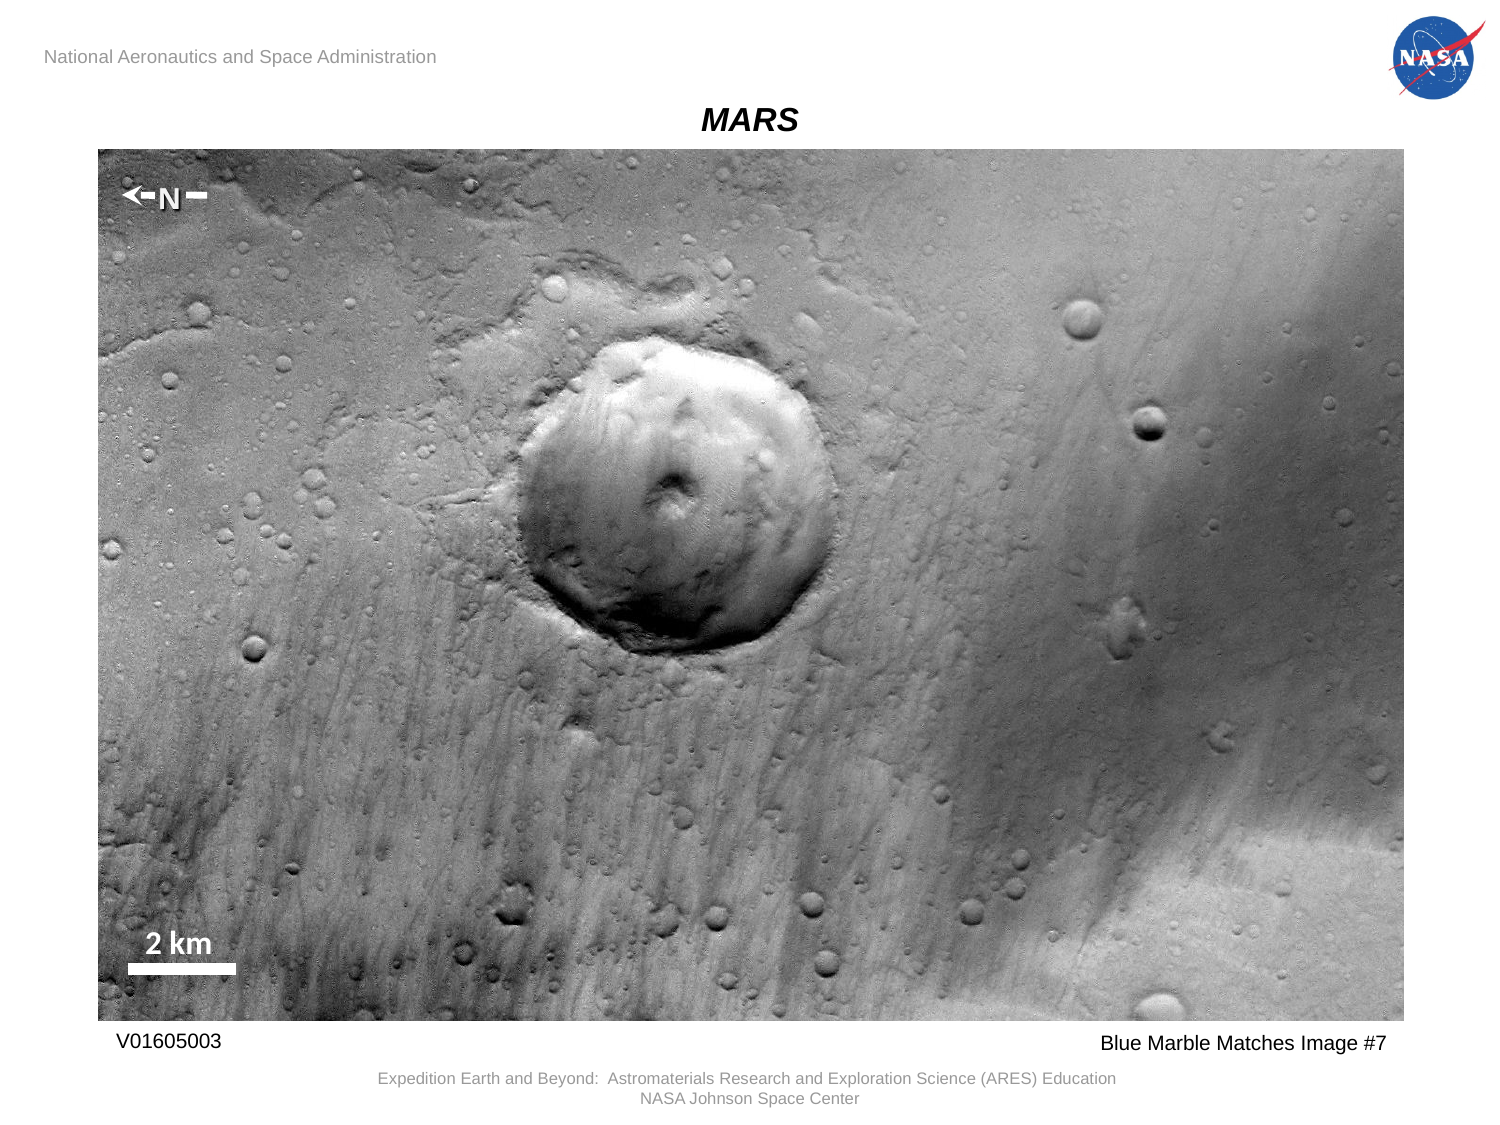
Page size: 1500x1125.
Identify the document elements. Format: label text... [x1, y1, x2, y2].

picture [1387, 15, 1486, 100]
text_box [98, 149, 1404, 1063]
text_box MARS [381, 91, 1119, 146]
